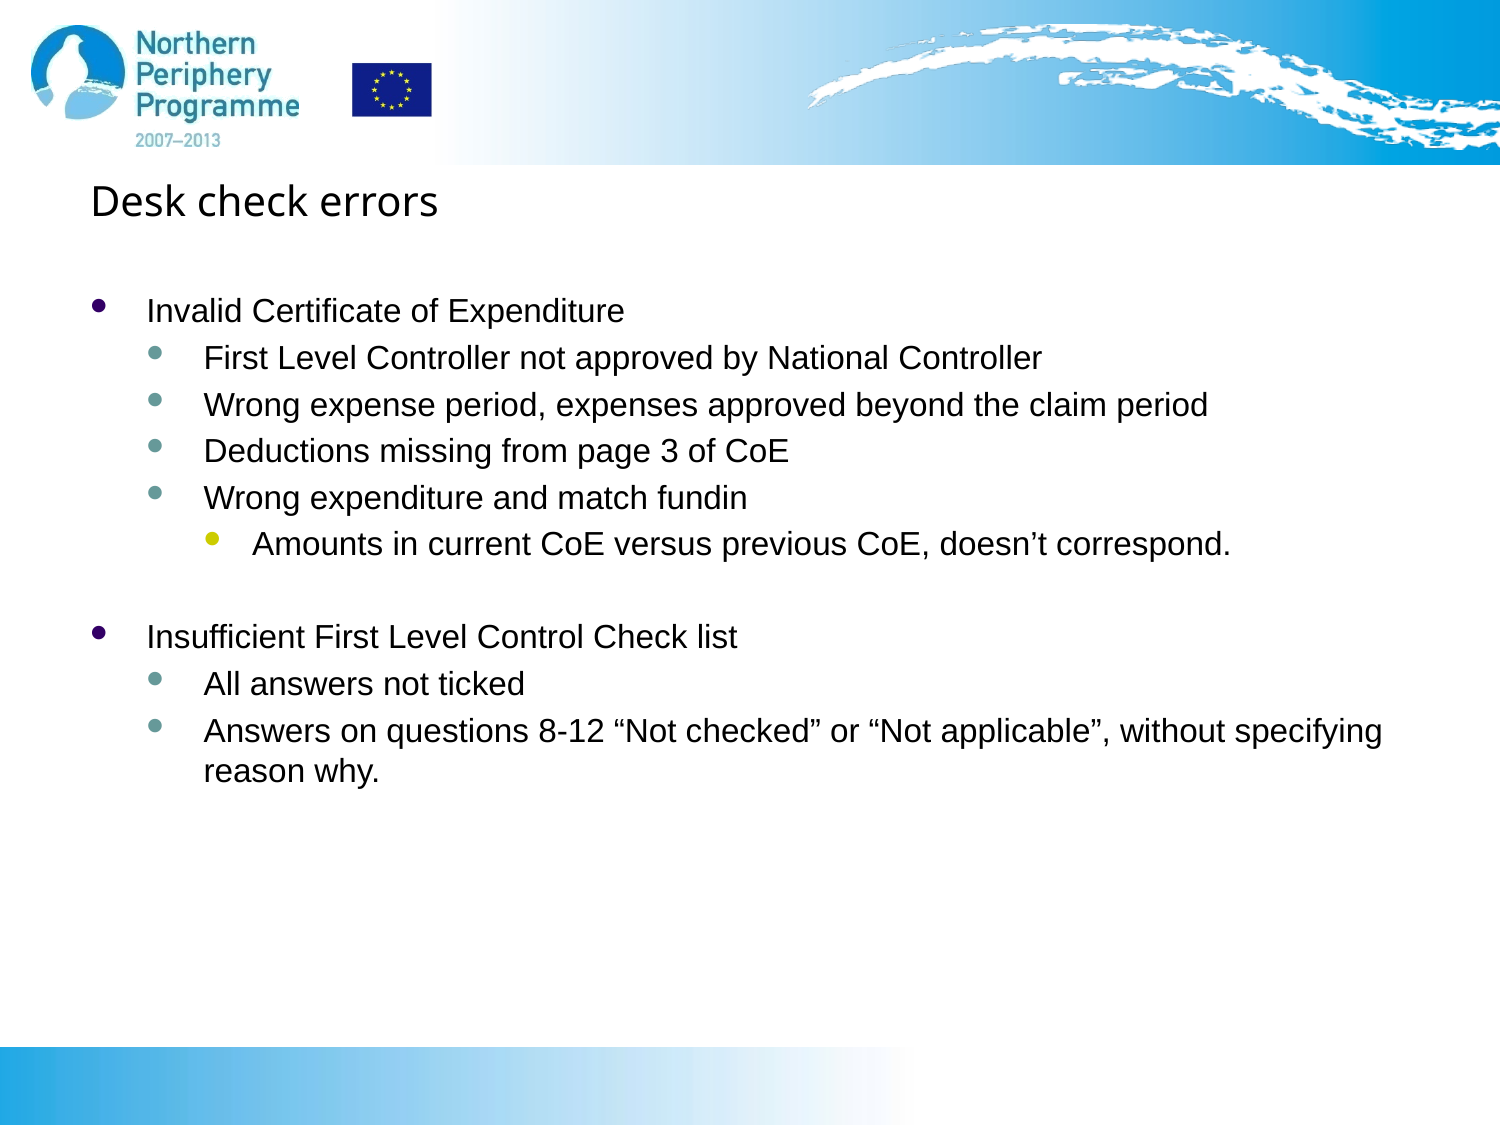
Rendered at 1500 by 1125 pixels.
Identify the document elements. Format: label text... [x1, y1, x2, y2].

picture [0, 1047, 1053, 1125]
title Desk check errors [74, 19, 1313, 233]
list Invalid Certificate of Expenditure First Level Controller not approved by National Controller Wrong expense period, expenses approved beyond the claim period Deductions missing from page 3 of CoE Wrong expenditure and match fundin Amounts in current CoE versus previous CoE, doesn’t correspond. Insufficient First Level Control Check list All answers not ticked Answers on questions 8-12 “Not checked” or “Not applicable”, without specifying reason why. [74, 281, 1426, 1006]
picture [1476, 100, 1500, 107]
picture [31, 25, 74, 147]
picture [297, 0, 1500, 165]
